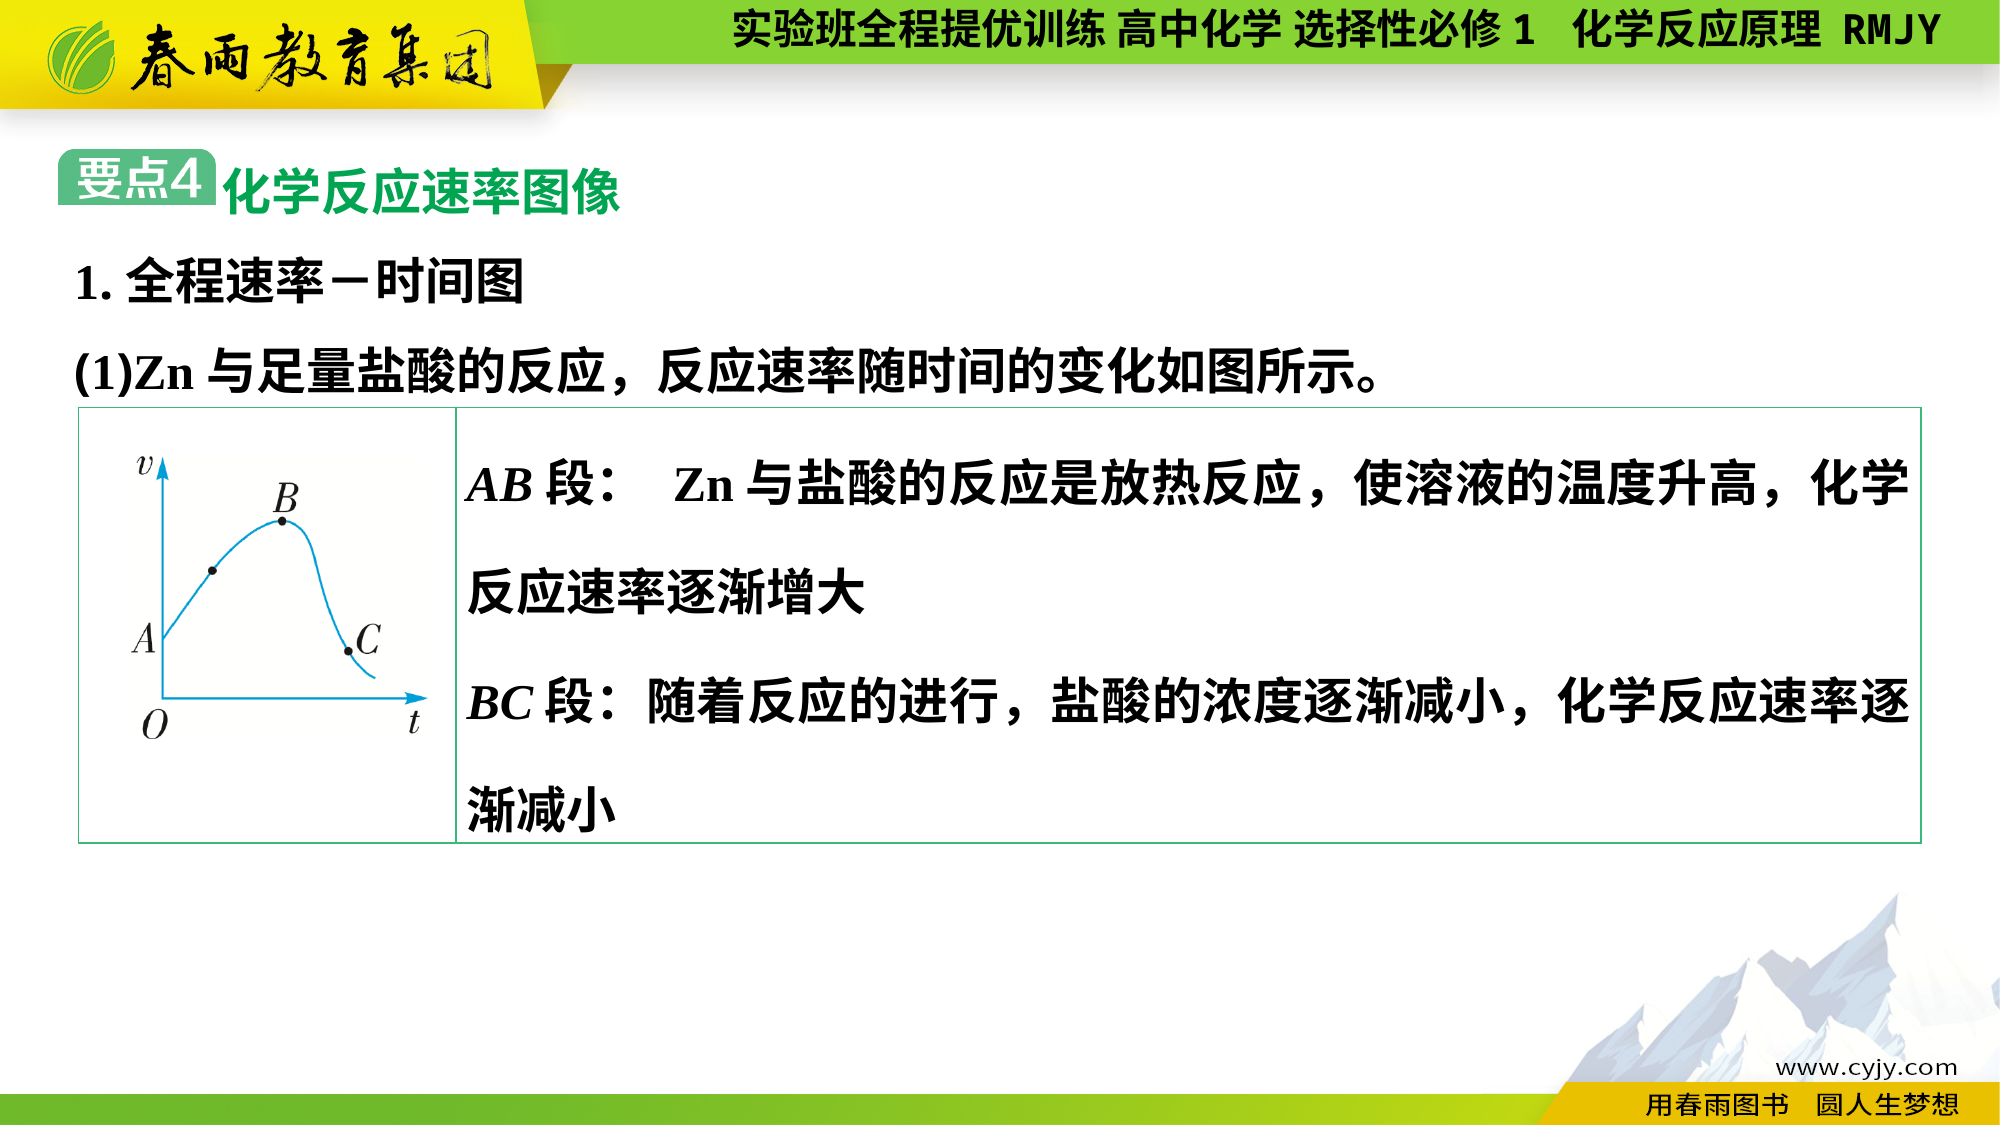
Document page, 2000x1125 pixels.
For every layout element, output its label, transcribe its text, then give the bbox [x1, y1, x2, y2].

table_header AB段： Zn与盐酸的反应是放热反应，使溶液的温度升高，化学反应速率逐渐增大 BC段：随着反应的进行，盐酸的浓度逐渐减小，化学反应速率逐渐减小 [457, 408, 1920, 842]
picture [0, 0, 2000, 1125]
table_header [79, 408, 455, 842]
list 化学反应速率图像 1.全程速率－时间图 (1)Zn与足量盐酸的反应，反应速率随时间的变化如图所示。 [59, 122, 1944, 399]
